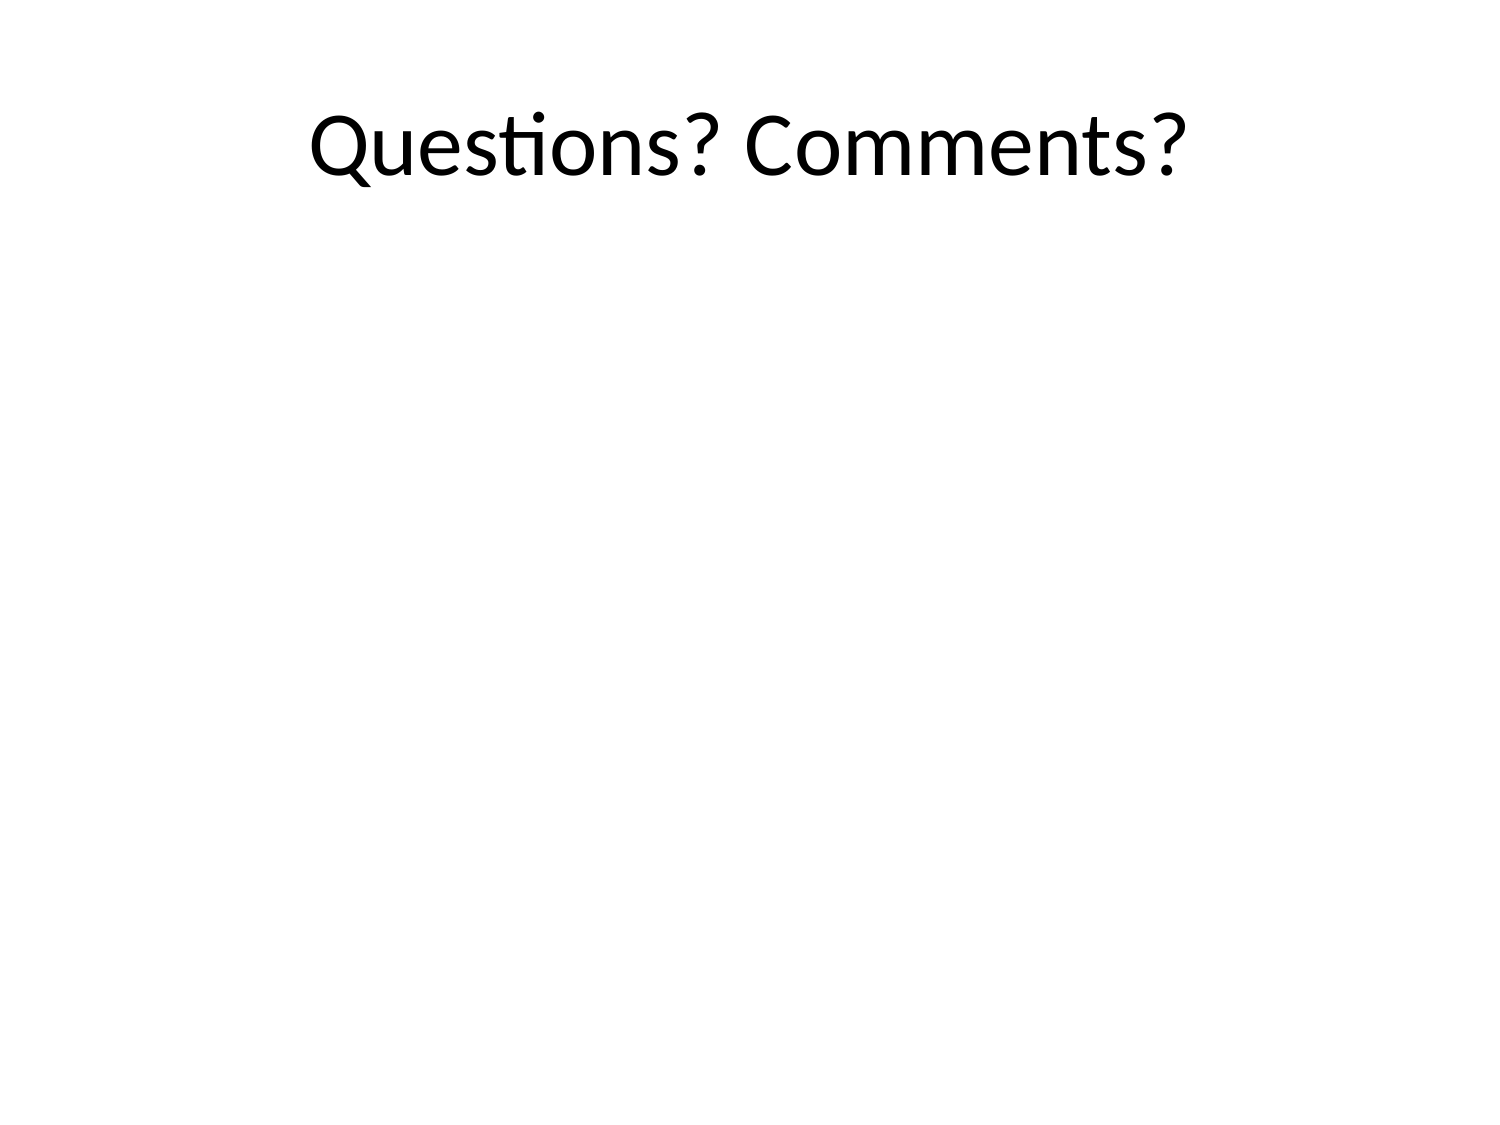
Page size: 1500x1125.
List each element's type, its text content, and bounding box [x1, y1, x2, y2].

title Questions? Comments? [75, 45, 1425, 233]
